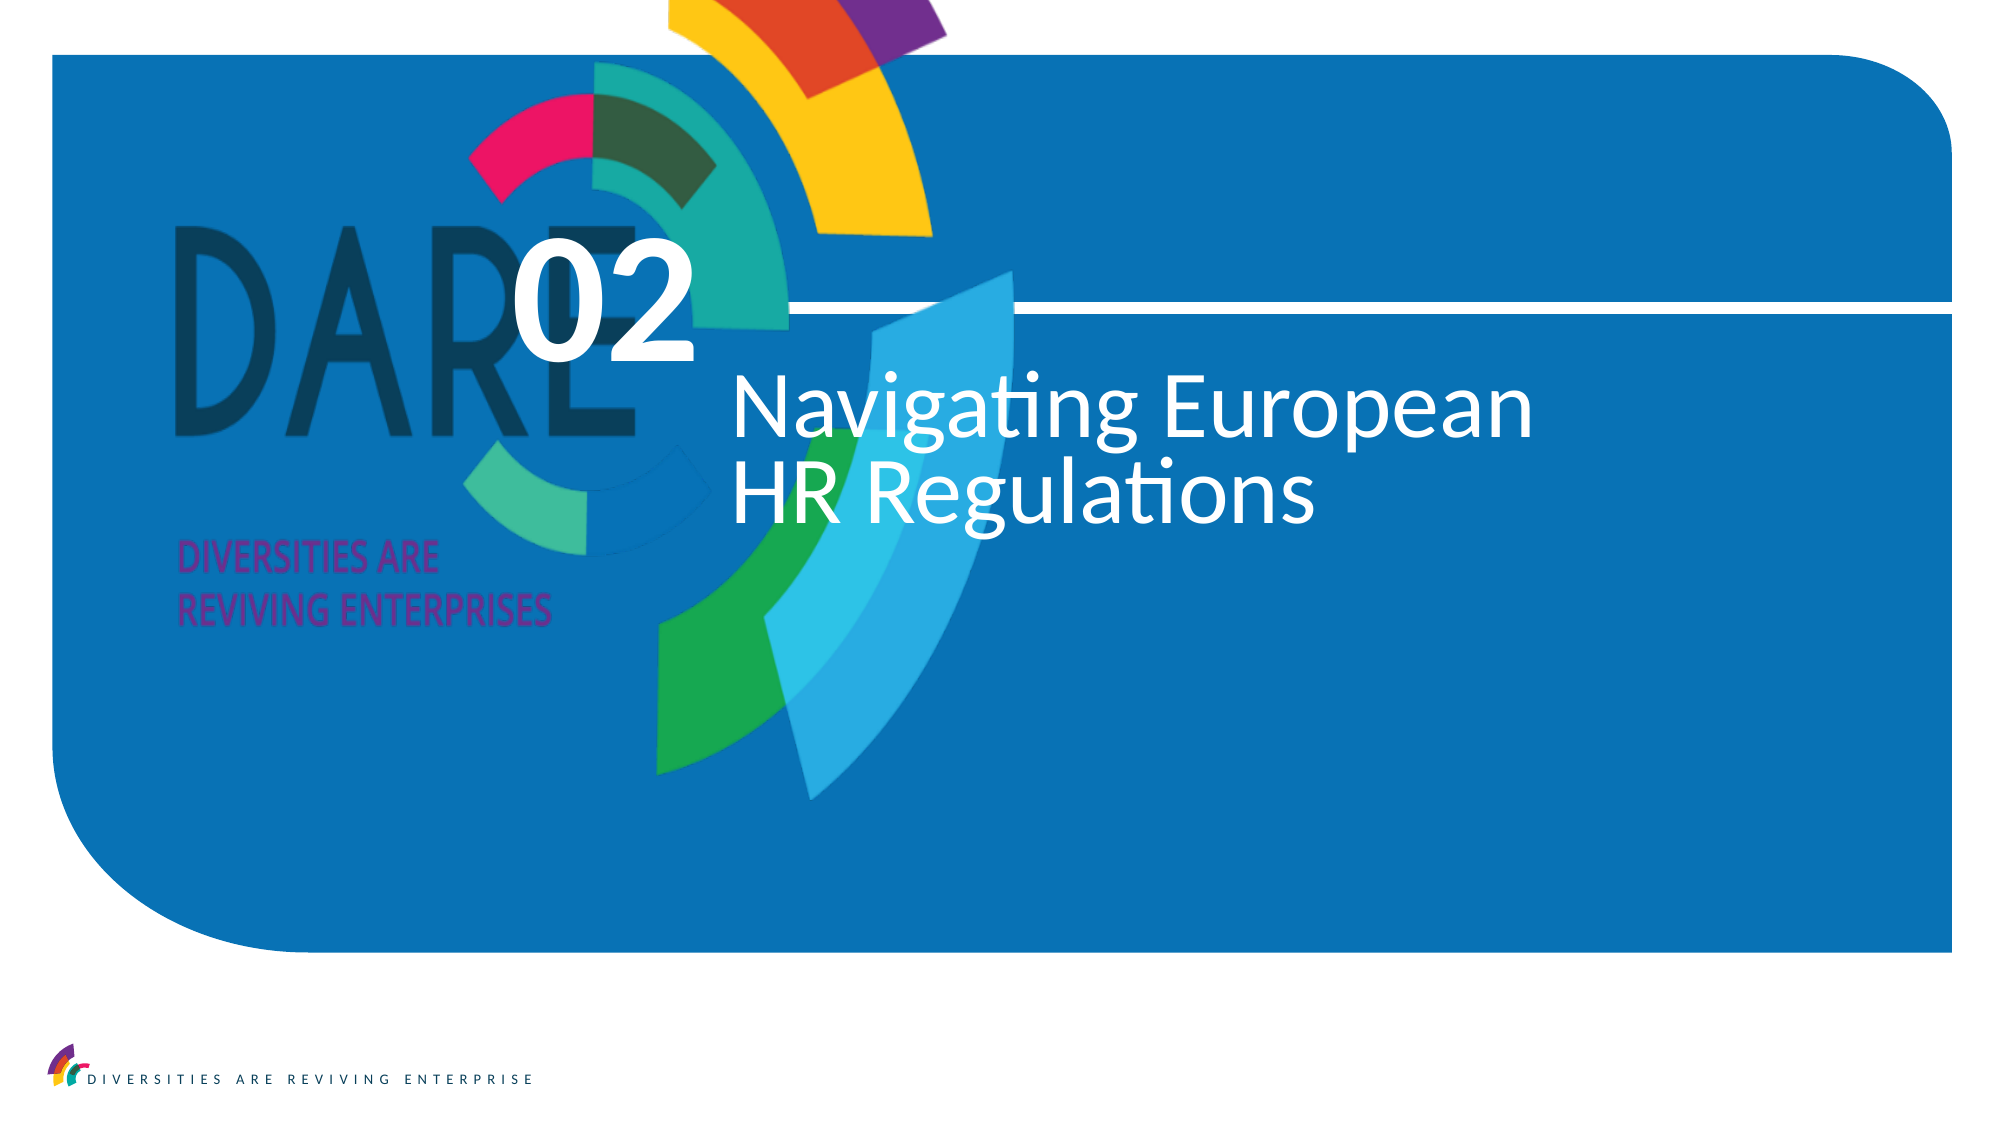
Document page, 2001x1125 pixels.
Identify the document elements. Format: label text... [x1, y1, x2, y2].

list 02 [496, 191, 836, 288]
picture [24, 0, 1166, 987]
list Navigating European HR Regulations [715, 360, 1563, 572]
